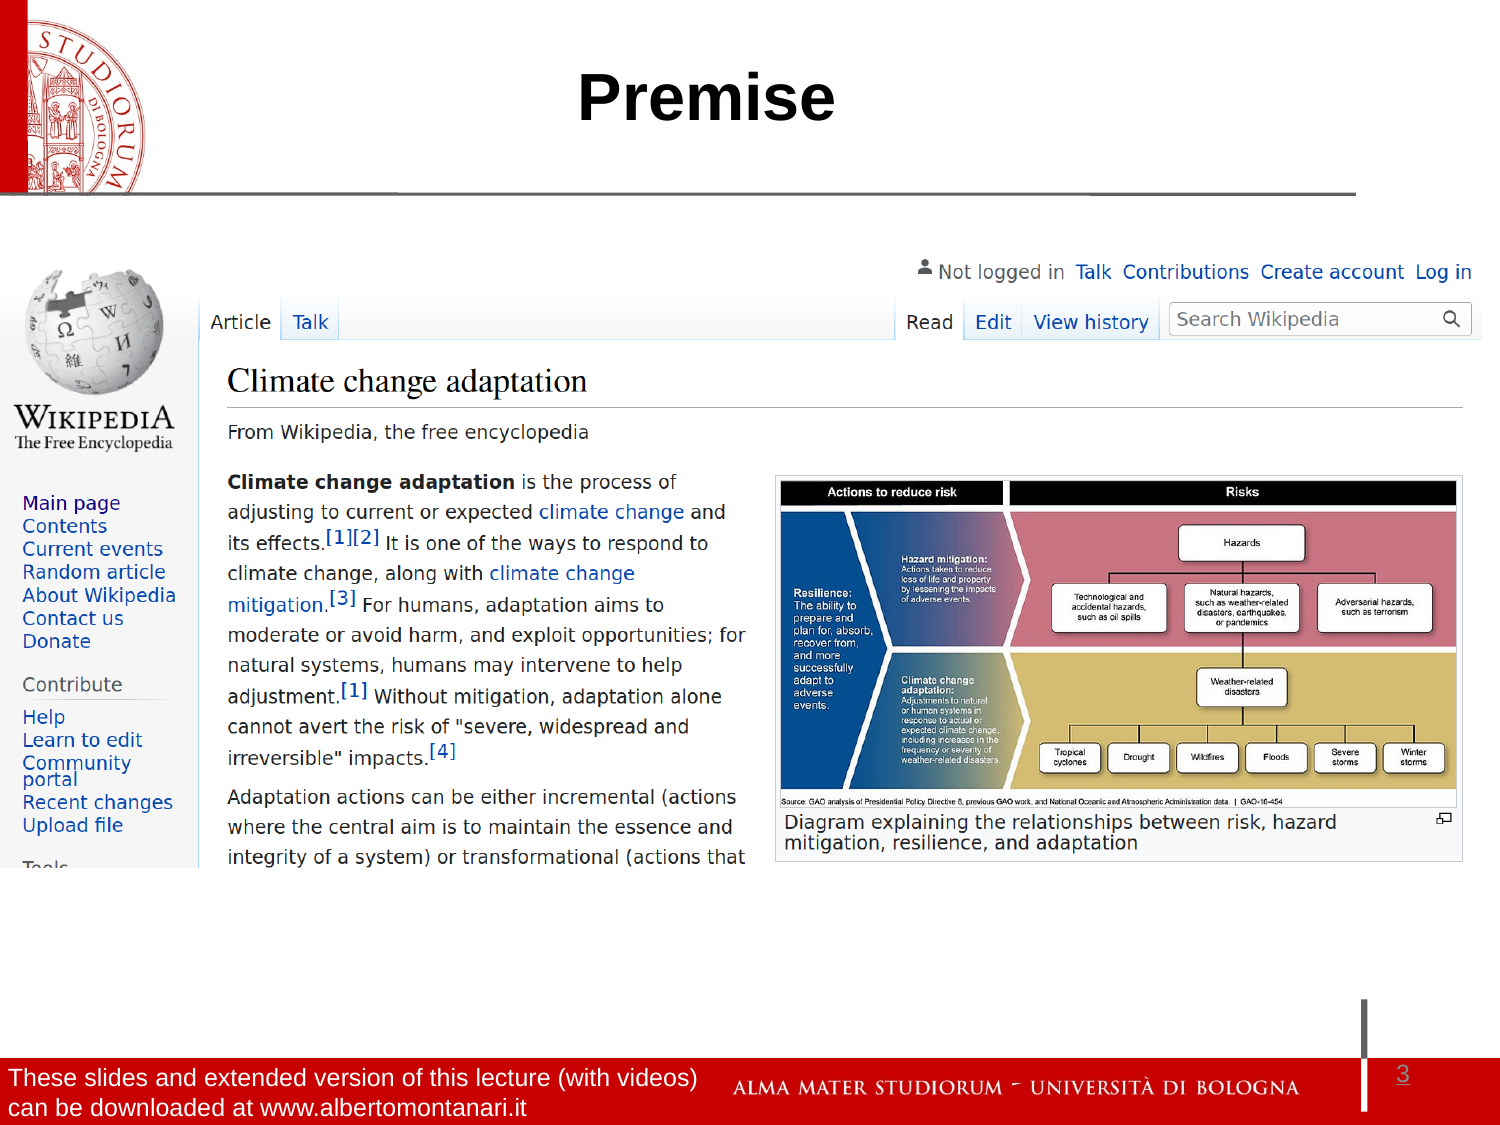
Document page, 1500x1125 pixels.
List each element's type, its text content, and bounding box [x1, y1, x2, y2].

picture [0, 1058, 1500, 1125]
picture [28, 16, 151, 192]
text_box Premise [140, 46, 1275, 142]
picture [0, 257, 1482, 868]
slide_number 3 [1074, 1042, 1425, 1103]
